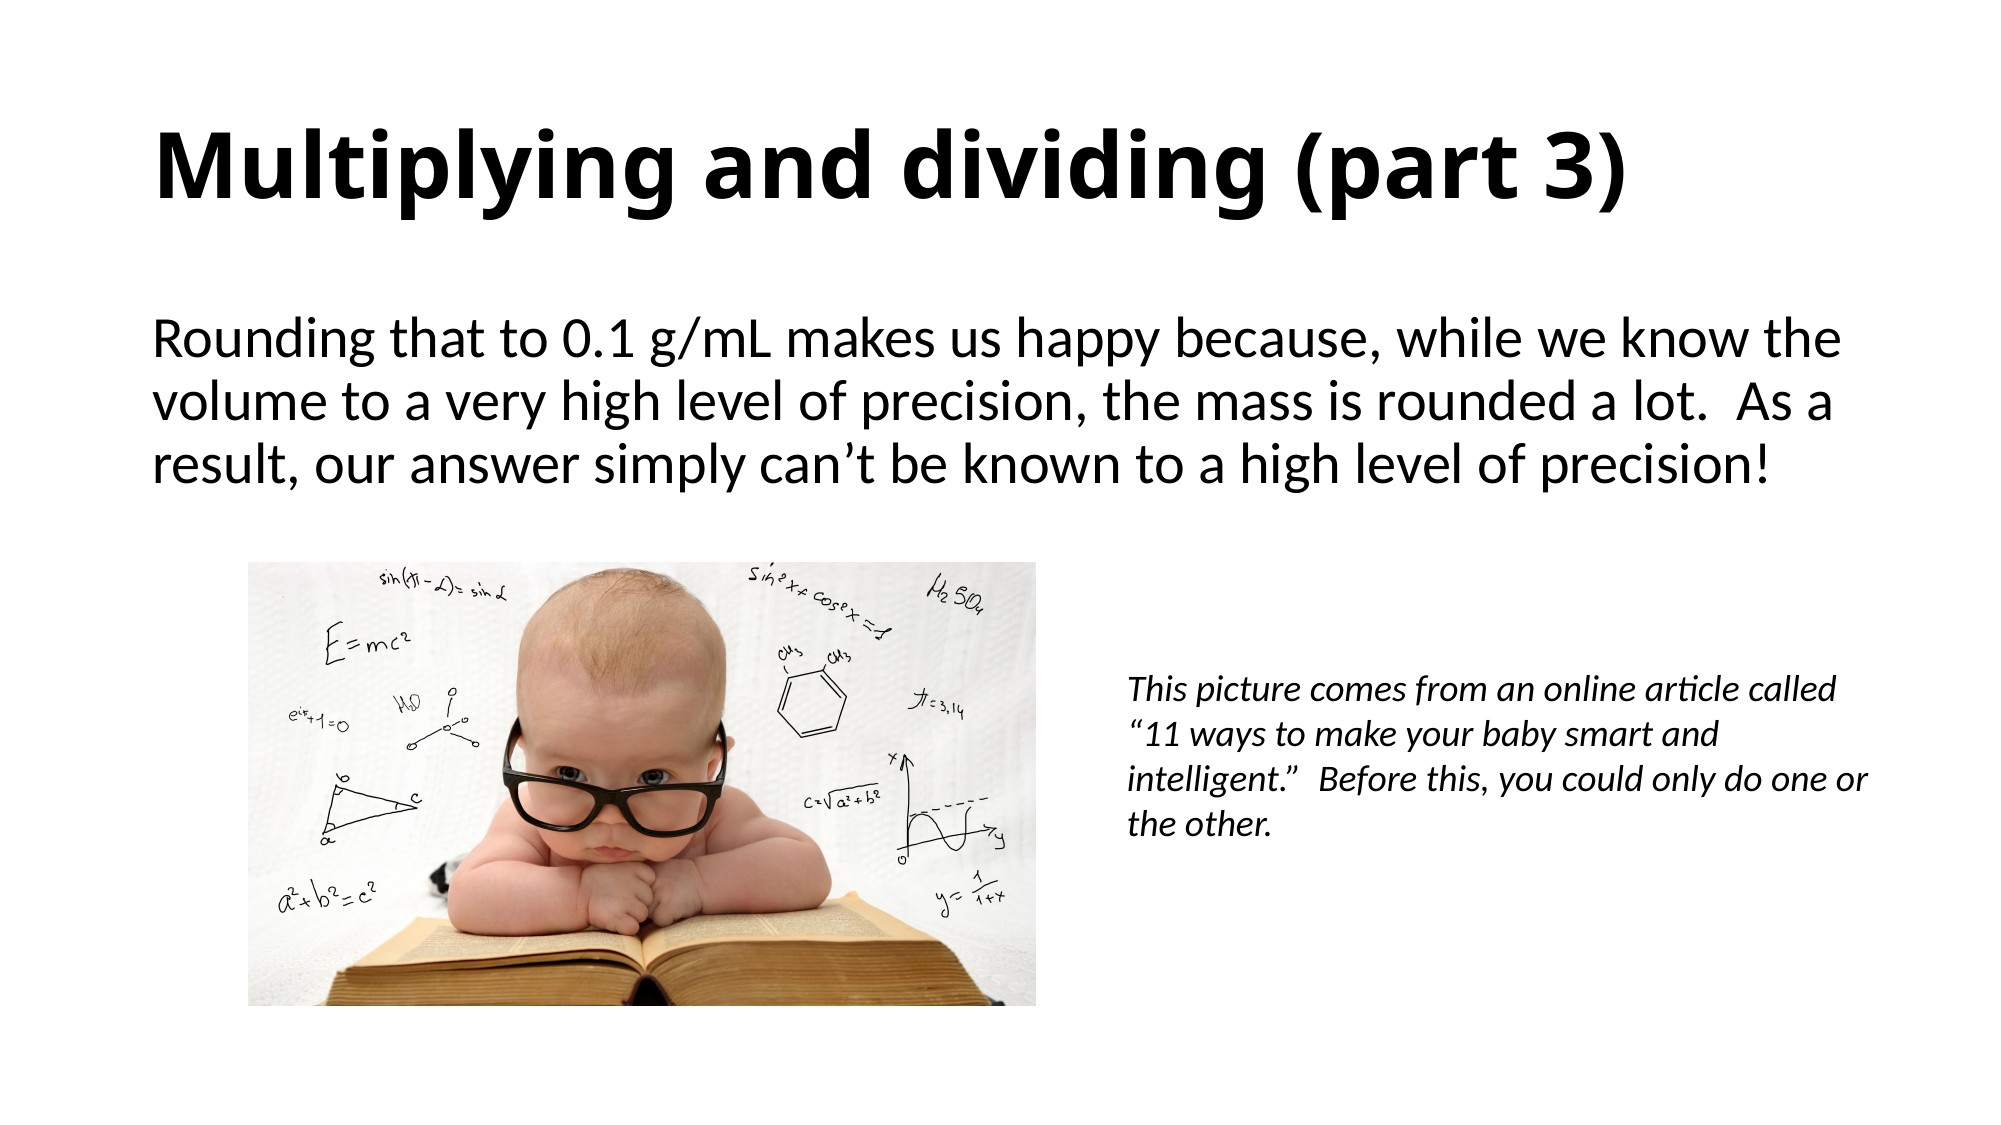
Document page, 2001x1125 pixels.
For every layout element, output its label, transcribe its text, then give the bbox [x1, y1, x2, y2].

title Multiplying and dividing (part 3) [137, 59, 1863, 278]
text_box This picture comes from an online article called “11 ways to make your baby smart and intelligent.” Before this, you could only do one or the other. [1112, 656, 1888, 852]
picture [248, 562, 1036, 1006]
list Rounding that to 0.1 g/mL makes us happy because, while we know the volume to a very high level of precision, the mass is rounded a lot. As a result, our answer simply can’t be known to a high level of precision! [137, 299, 1863, 1014]
